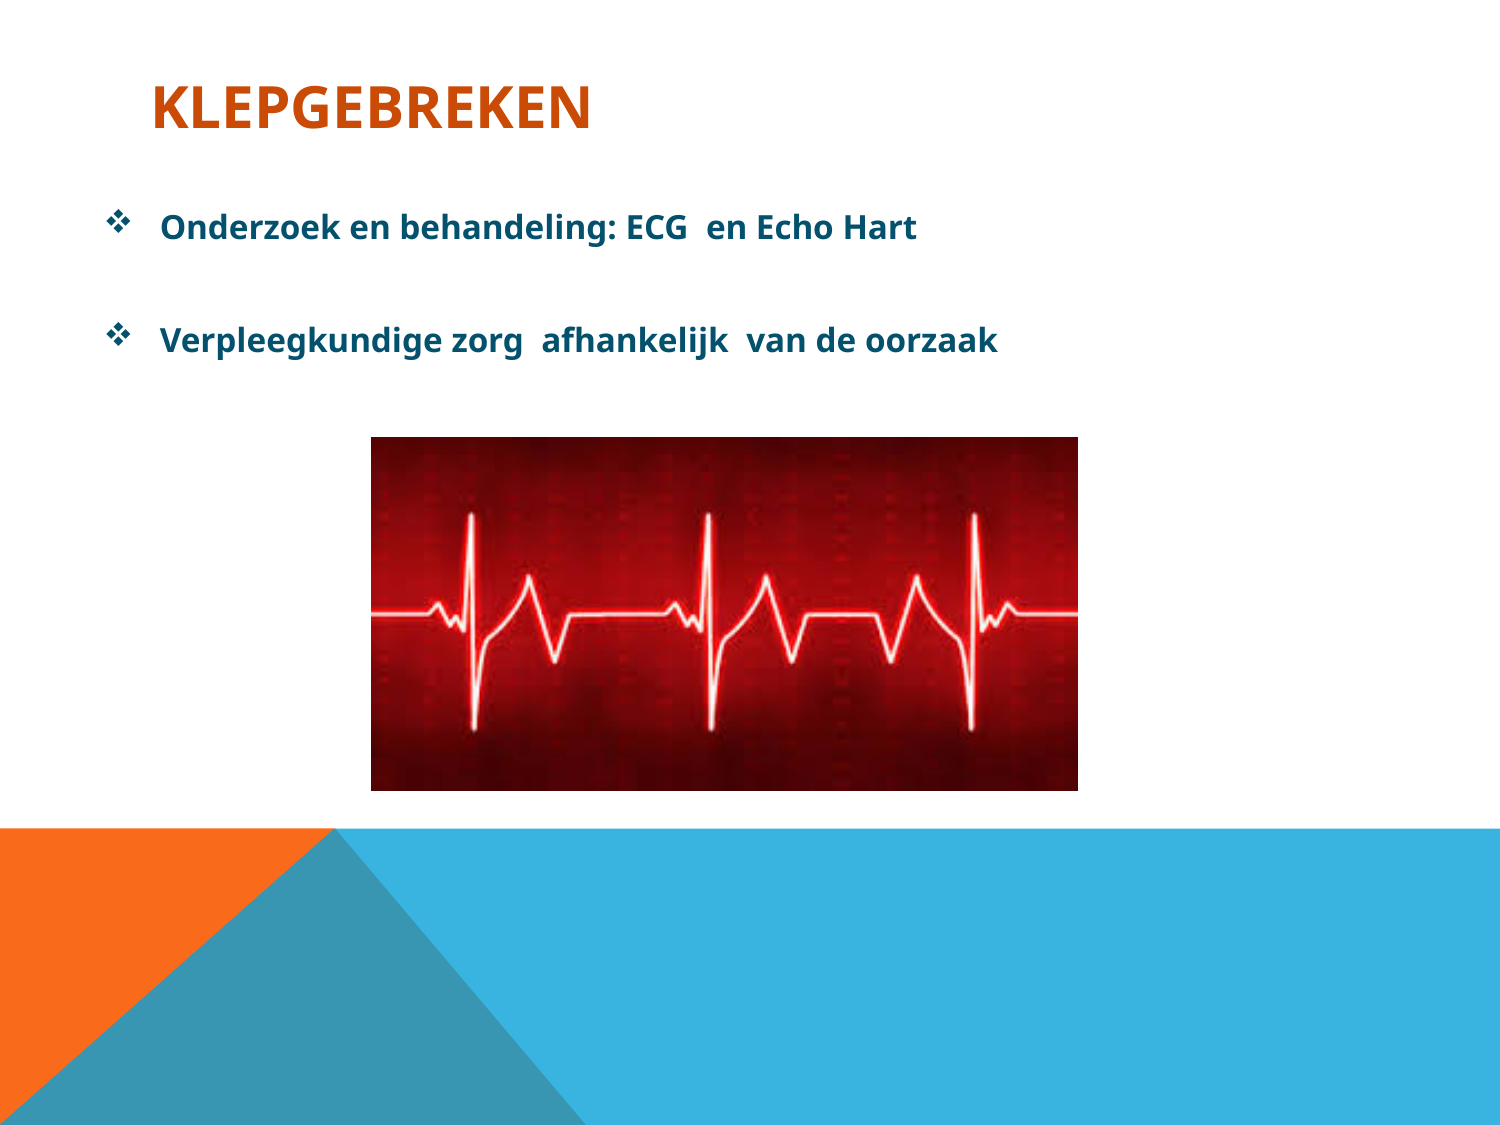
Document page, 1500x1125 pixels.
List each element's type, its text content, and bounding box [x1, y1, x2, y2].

list Onderzoek en behandeling: ECG en Echo Hart Verpleegkundige zorg afhankelijk van de oorzaak [88, 198, 1323, 786]
title klepgebreken [135, 60, 1369, 150]
picture [371, 437, 1078, 791]
